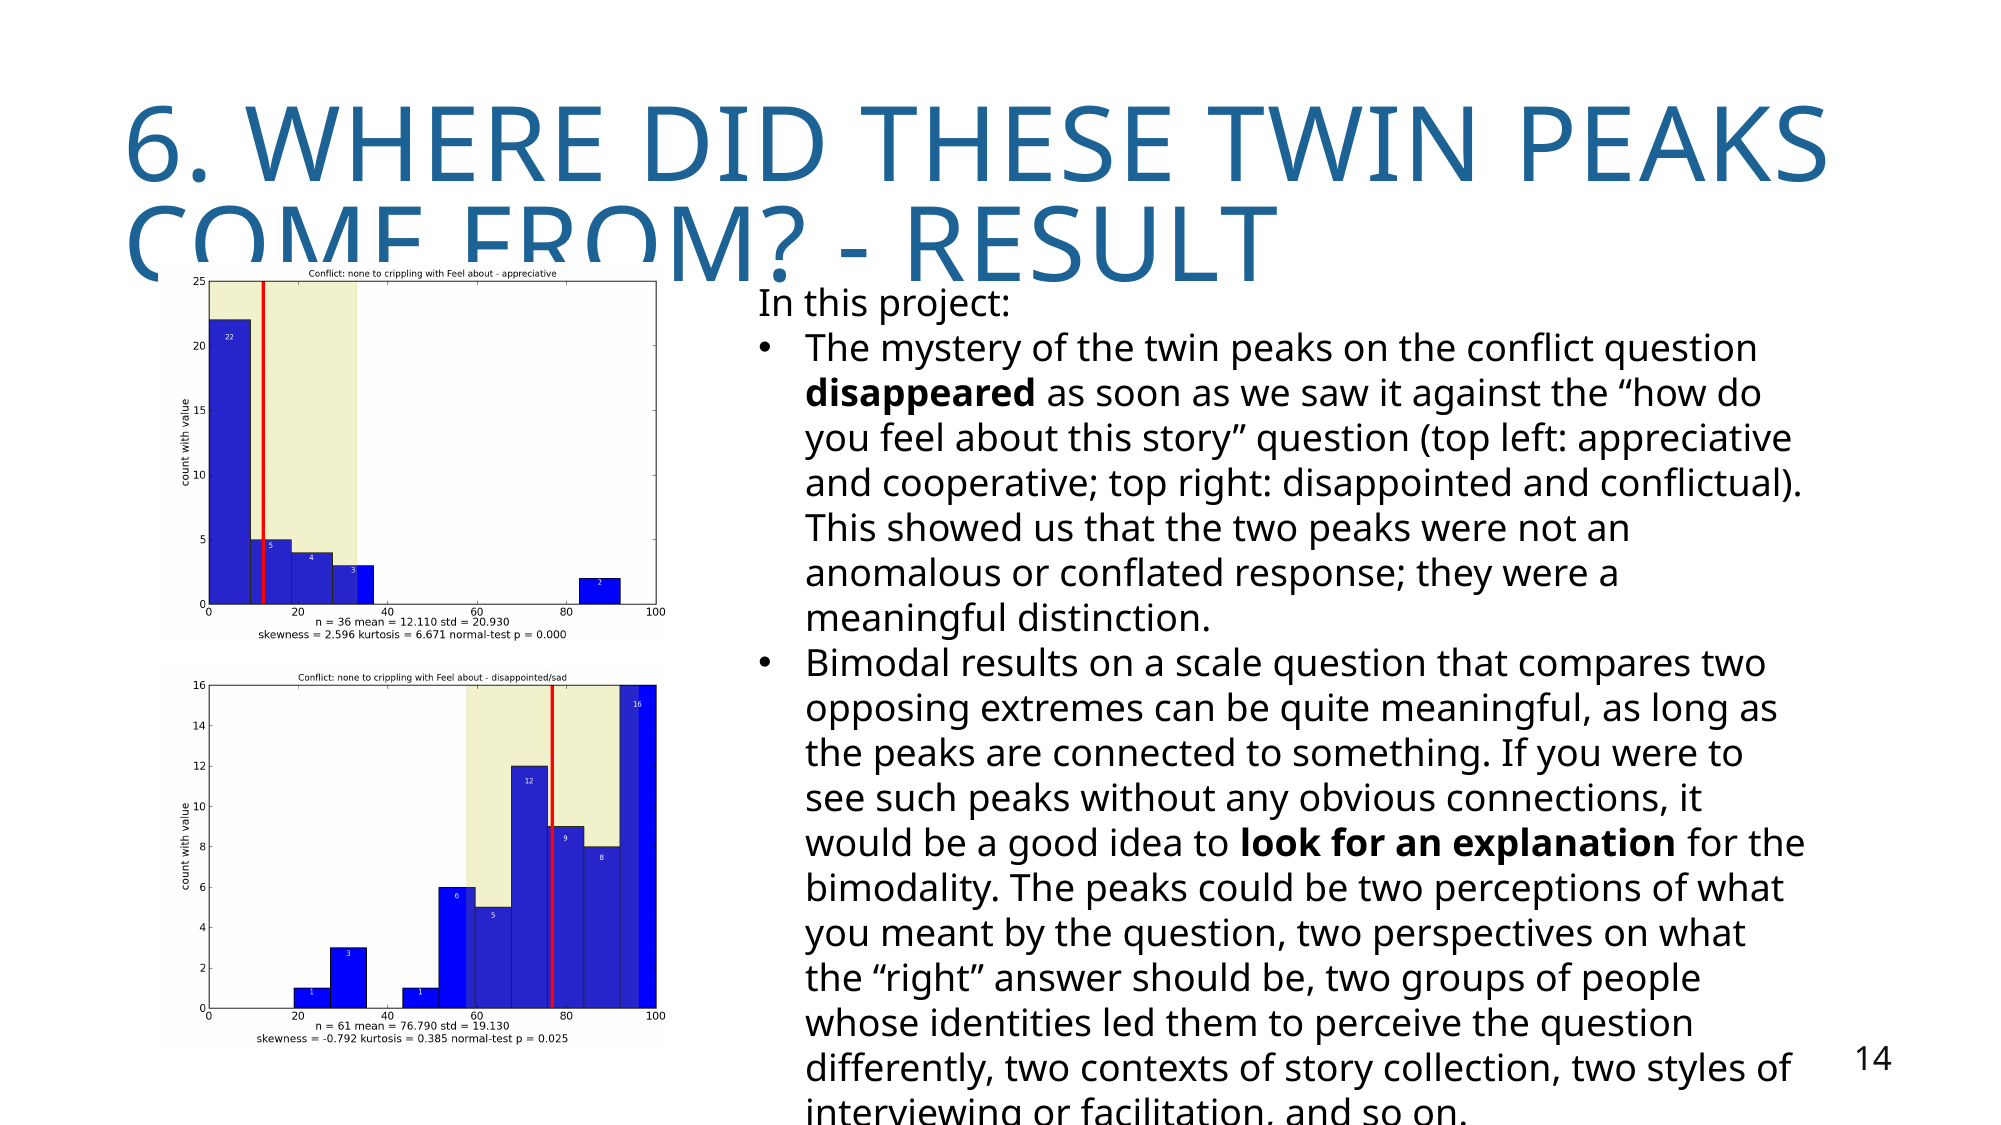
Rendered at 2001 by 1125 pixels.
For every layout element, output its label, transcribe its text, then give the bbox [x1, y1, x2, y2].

title 6. Where did these twin peaks come from? - result [109, 78, 1933, 325]
slide_number 14 [1824, 1037, 1907, 1083]
picture [158, 261, 666, 643]
picture [158, 666, 666, 1047]
text_box In this project: The mystery of the twin peaks on the conflict question disappeared as soon as we saw it against the “how do you feel about this story” question (top left: appreciative and cooperative; top right: disappointed and conflictual). This showed us that the two peaks were not an anomalous or conflated response; they were a meaningful distinction. Bimodal results on a scale question that compares two opposing extremes can be quite meaningful, as long as the peaks are connected to something. If you were to see such peaks without any obvious connections, it would be a good idea to look for an explanation for the bimodality. The peaks could be two perceptions of what you meant by the question, two perspectives on what the “right” answer should be, two groups of people whose identities led them to perceive the question differently, two contexts of story collection, two styles of interviewing or facilitation, and so on. [743, 271, 1824, 1125]
